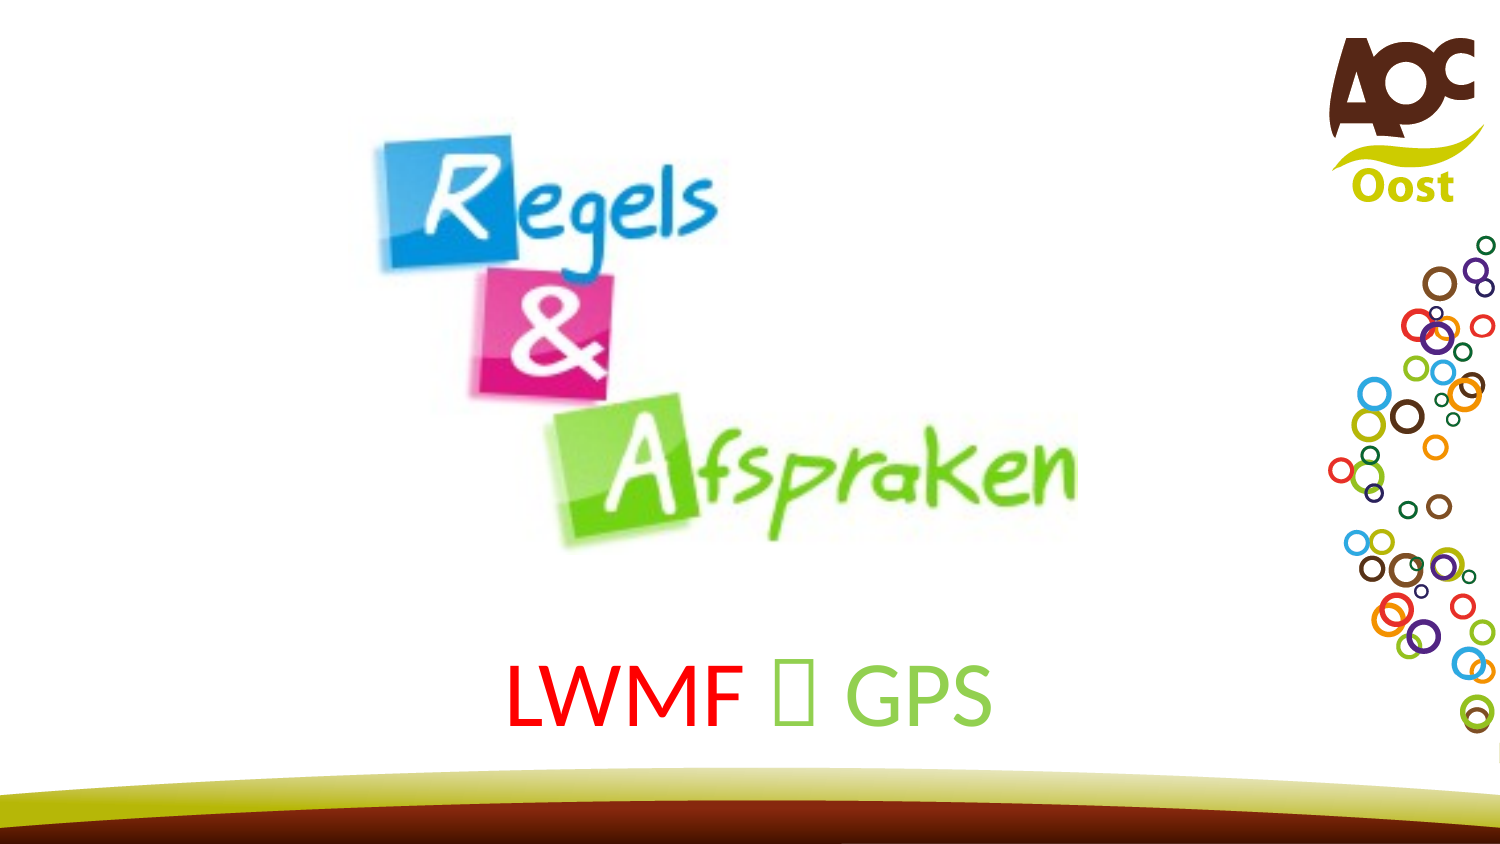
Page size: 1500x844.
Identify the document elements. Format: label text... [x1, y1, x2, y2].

list LWMF  GPS [75, 196, 1425, 754]
picture [0, 0, 1500, 844]
